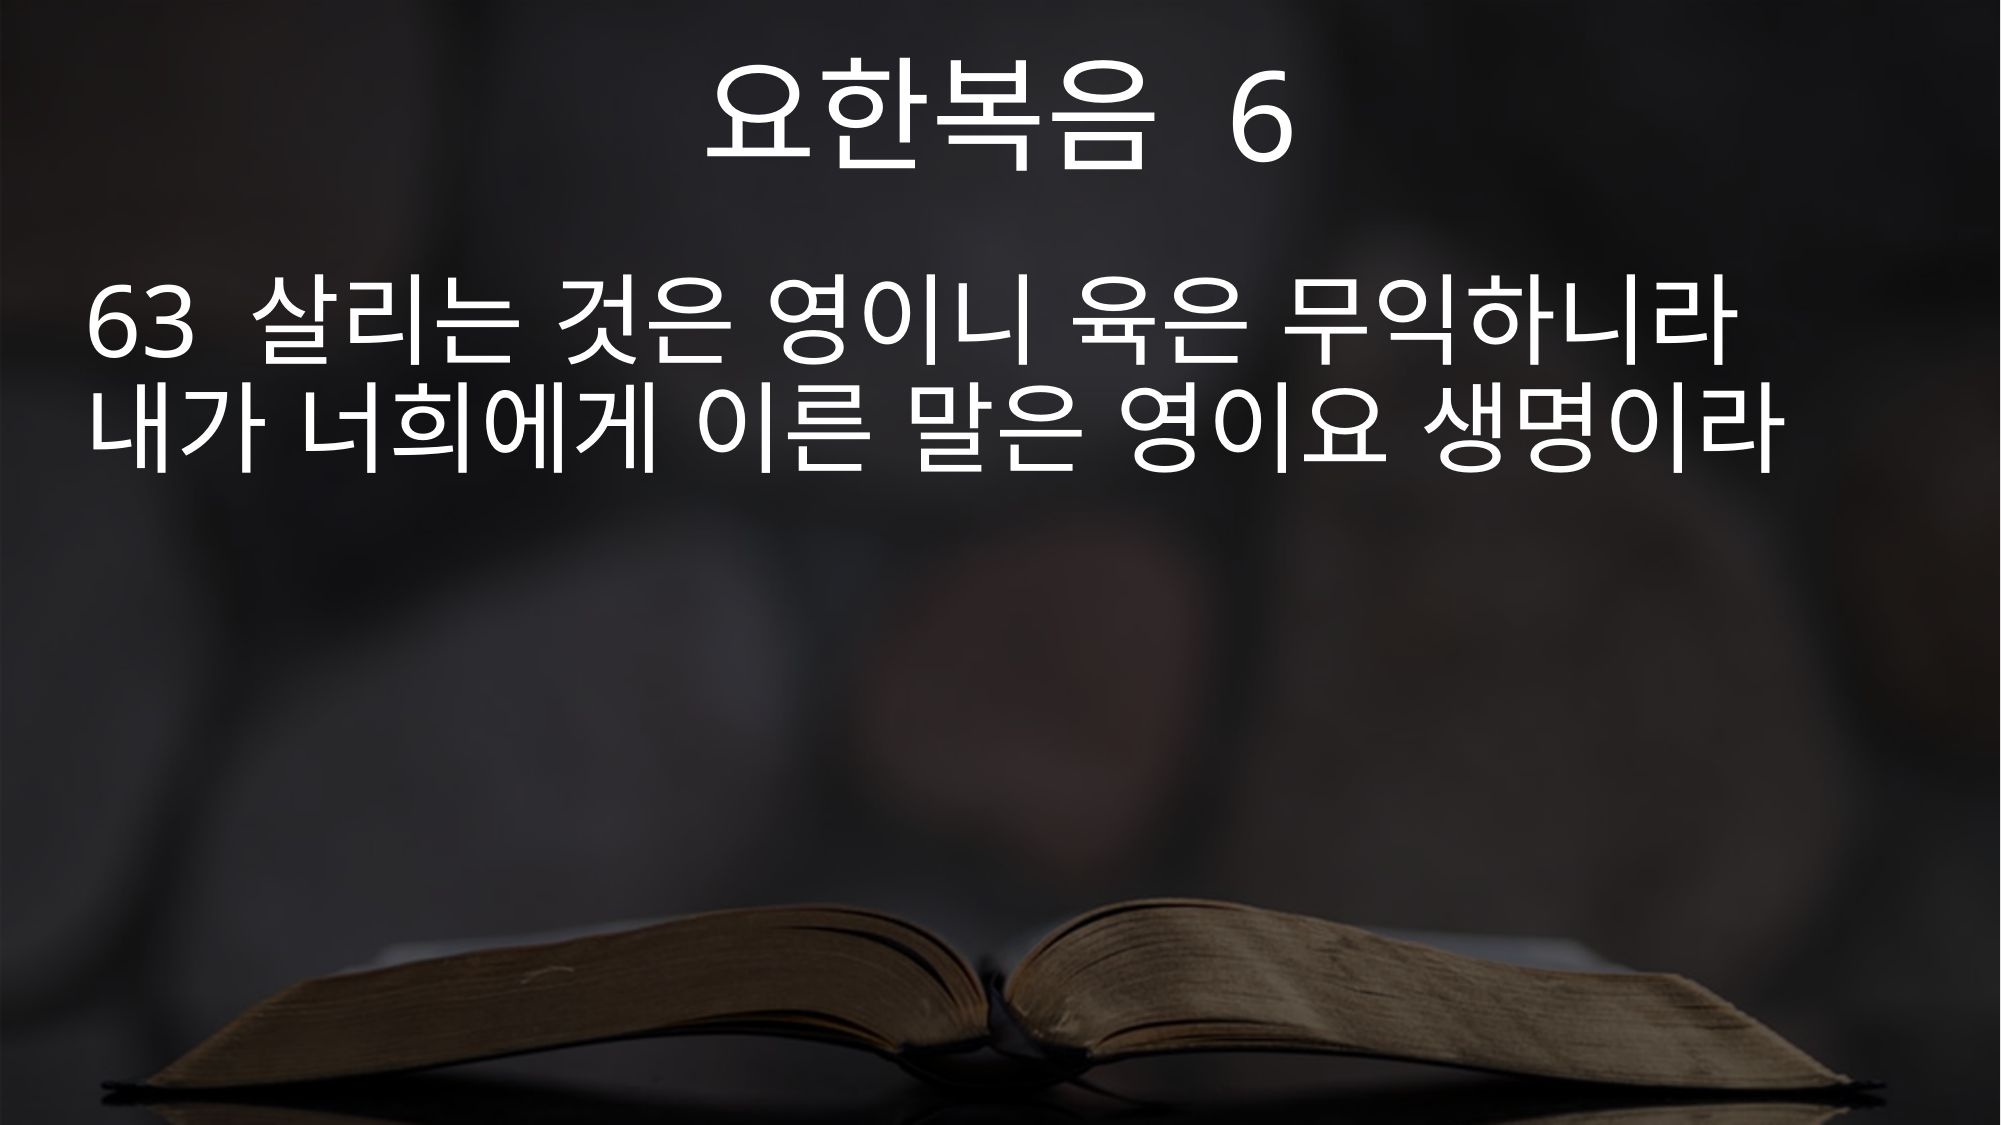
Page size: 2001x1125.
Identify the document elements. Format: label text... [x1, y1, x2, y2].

footer 요한복음 6 [0, 32, 2000, 192]
list 63 살리는 것은 영이니 육은 무익하니라 내가 너희에게 이른 말은 영이요 생명이라 [69, 263, 1953, 423]
picture [0, 0, 2001, 1125]
